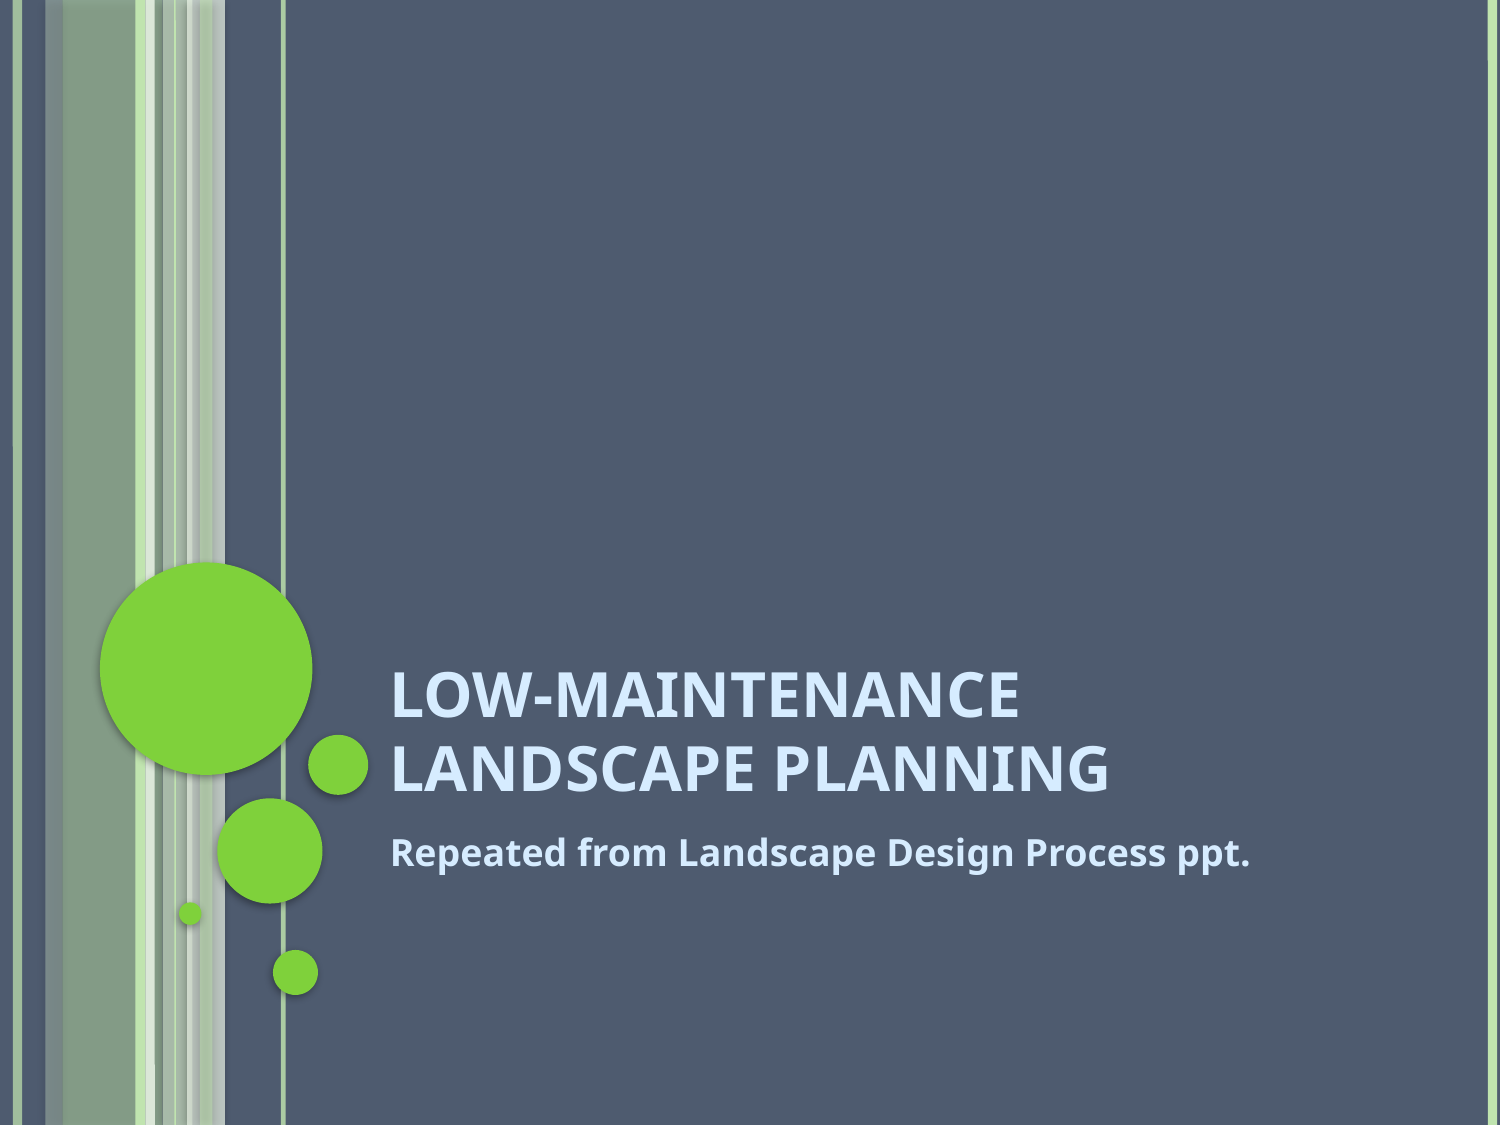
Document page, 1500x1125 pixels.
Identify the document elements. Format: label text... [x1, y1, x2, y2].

list Repeated from Landscape Design Process ppt. [375, 821, 1388, 1047]
title Low-Maintenance Landscape Planning [375, 474, 1388, 812]
